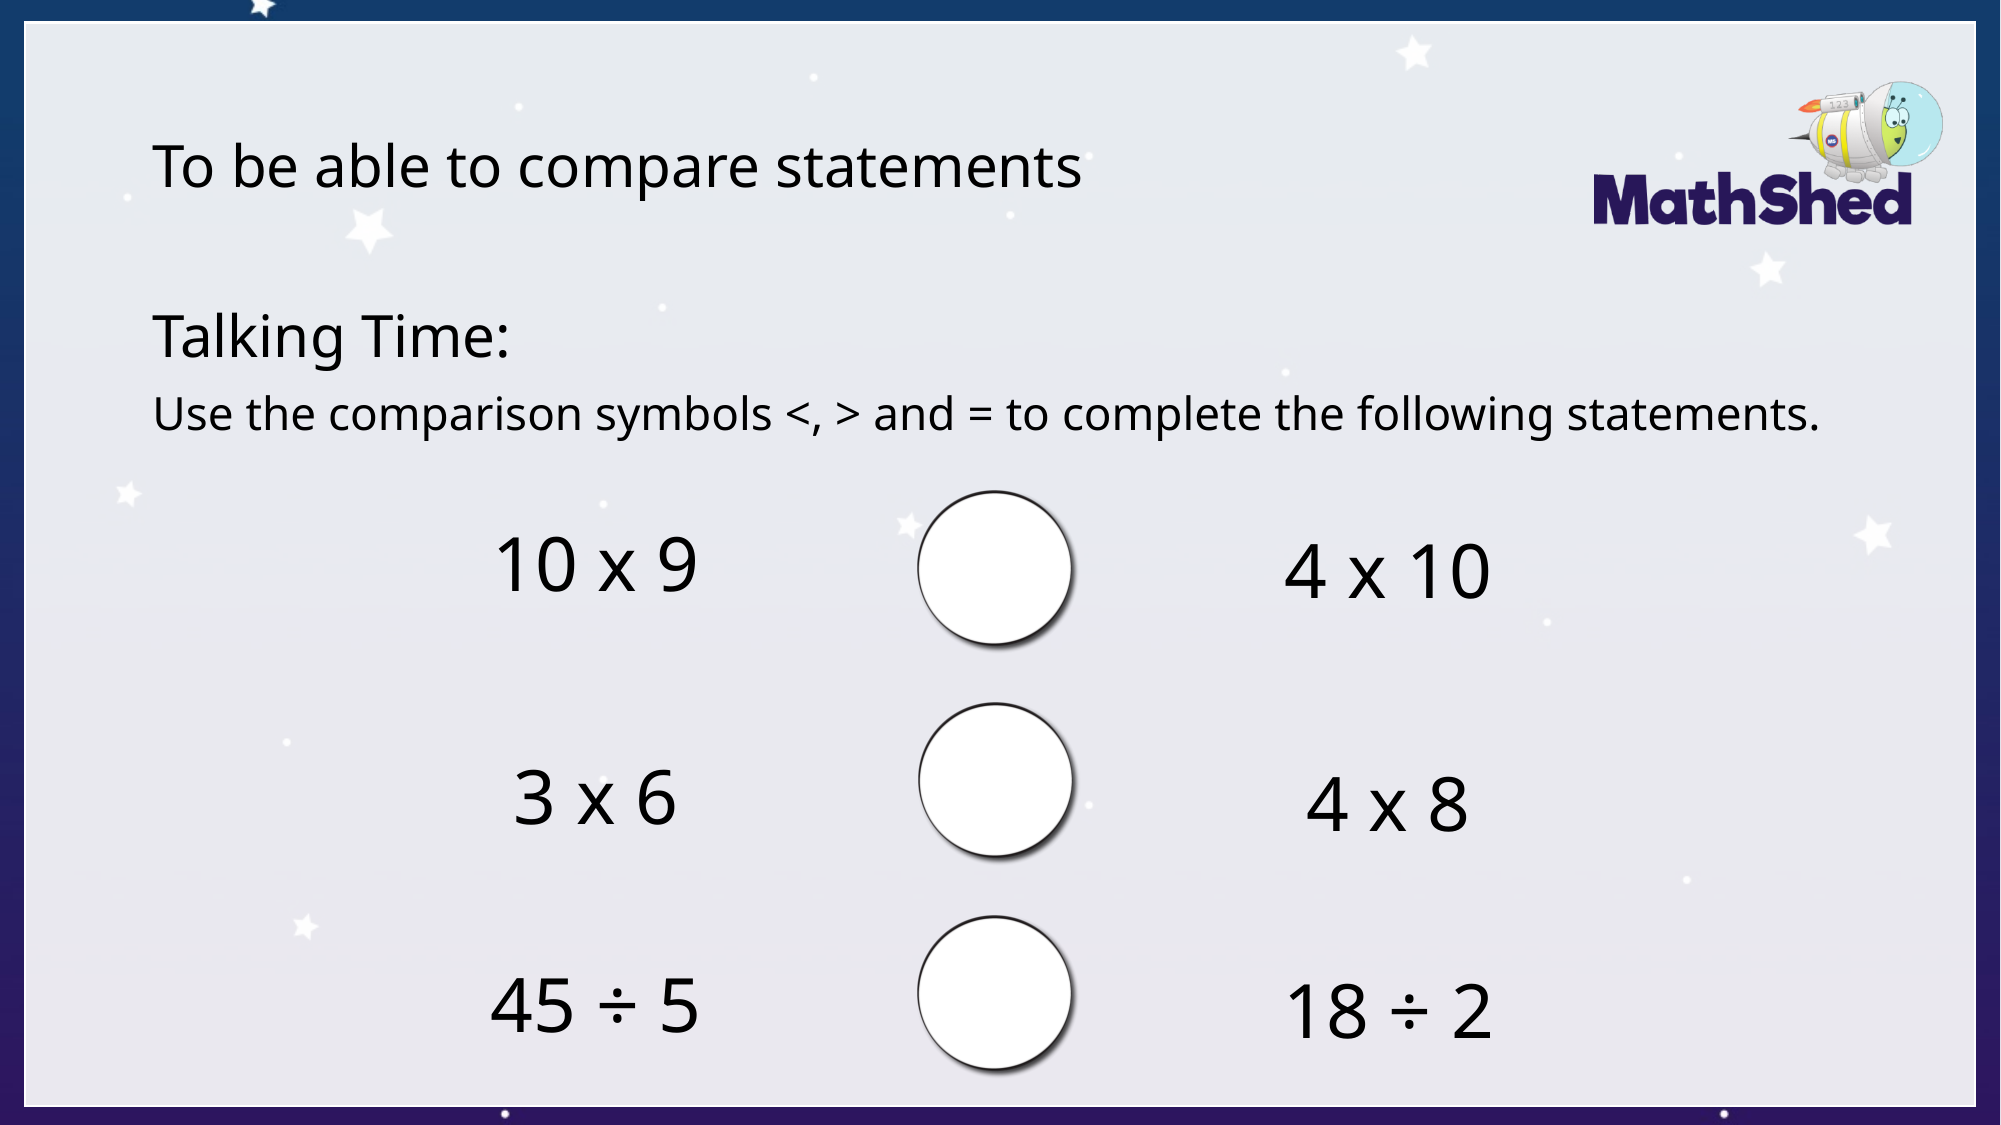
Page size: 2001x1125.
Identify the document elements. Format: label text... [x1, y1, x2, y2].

text_box 4 x 8 [1291, 748, 1486, 854]
text_box 10 x 9 [477, 509, 715, 615]
text_box 4 x 10 [1269, 515, 1508, 621]
title To be able to compare statements [137, 59, 1578, 278]
text_box 18 ÷ 2 [1268, 956, 1510, 1061]
text_box 3 x 6 [498, 742, 694, 848]
list Talking Time: Use the comparison symbols <, > and = to complete the following statements. [137, 299, 1863, 1014]
picture [0, 0, 2001, 1125]
text_box 45 ÷ 5 [475, 949, 717, 1055]
